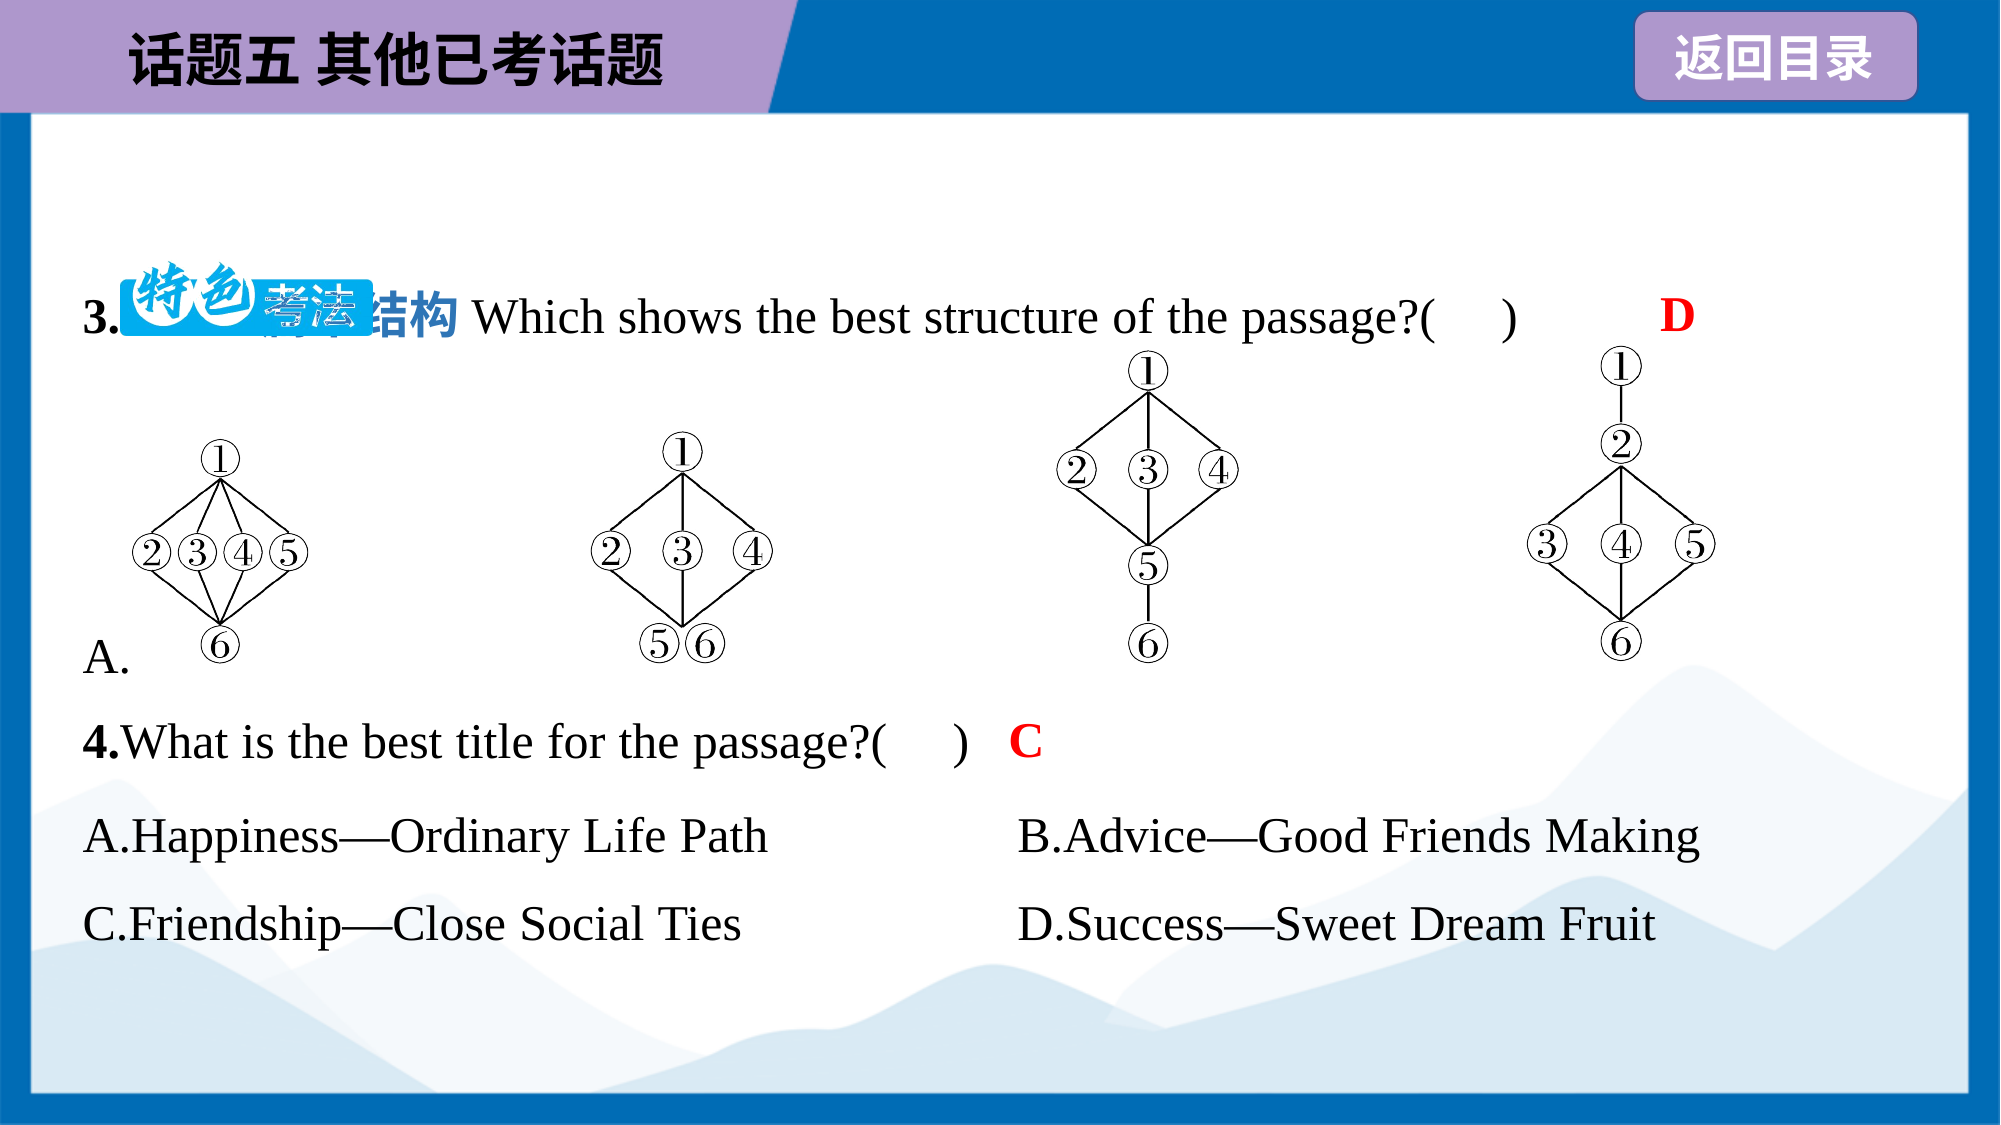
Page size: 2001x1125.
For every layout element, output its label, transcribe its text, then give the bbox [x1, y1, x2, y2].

text_box A.Happiness—Ordinary Life Path B.Advice—Good Friends Making C.Friendship—Close Social Ties D.Success—Sweet Dream Fruit [82, 771, 1917, 941]
text_box C [990, 679, 1063, 759]
picture [0, 0, 2000, 1125]
text_box A. B. C. D. [82, 347, 1917, 671]
text_box D [1641, 254, 1715, 333]
text_box 3. 篇章结构Which shows the best structure of the passage?( ) [82, 256, 1917, 334]
text_box 4.What is the best title for the passage?( ) [82, 681, 1917, 760]
